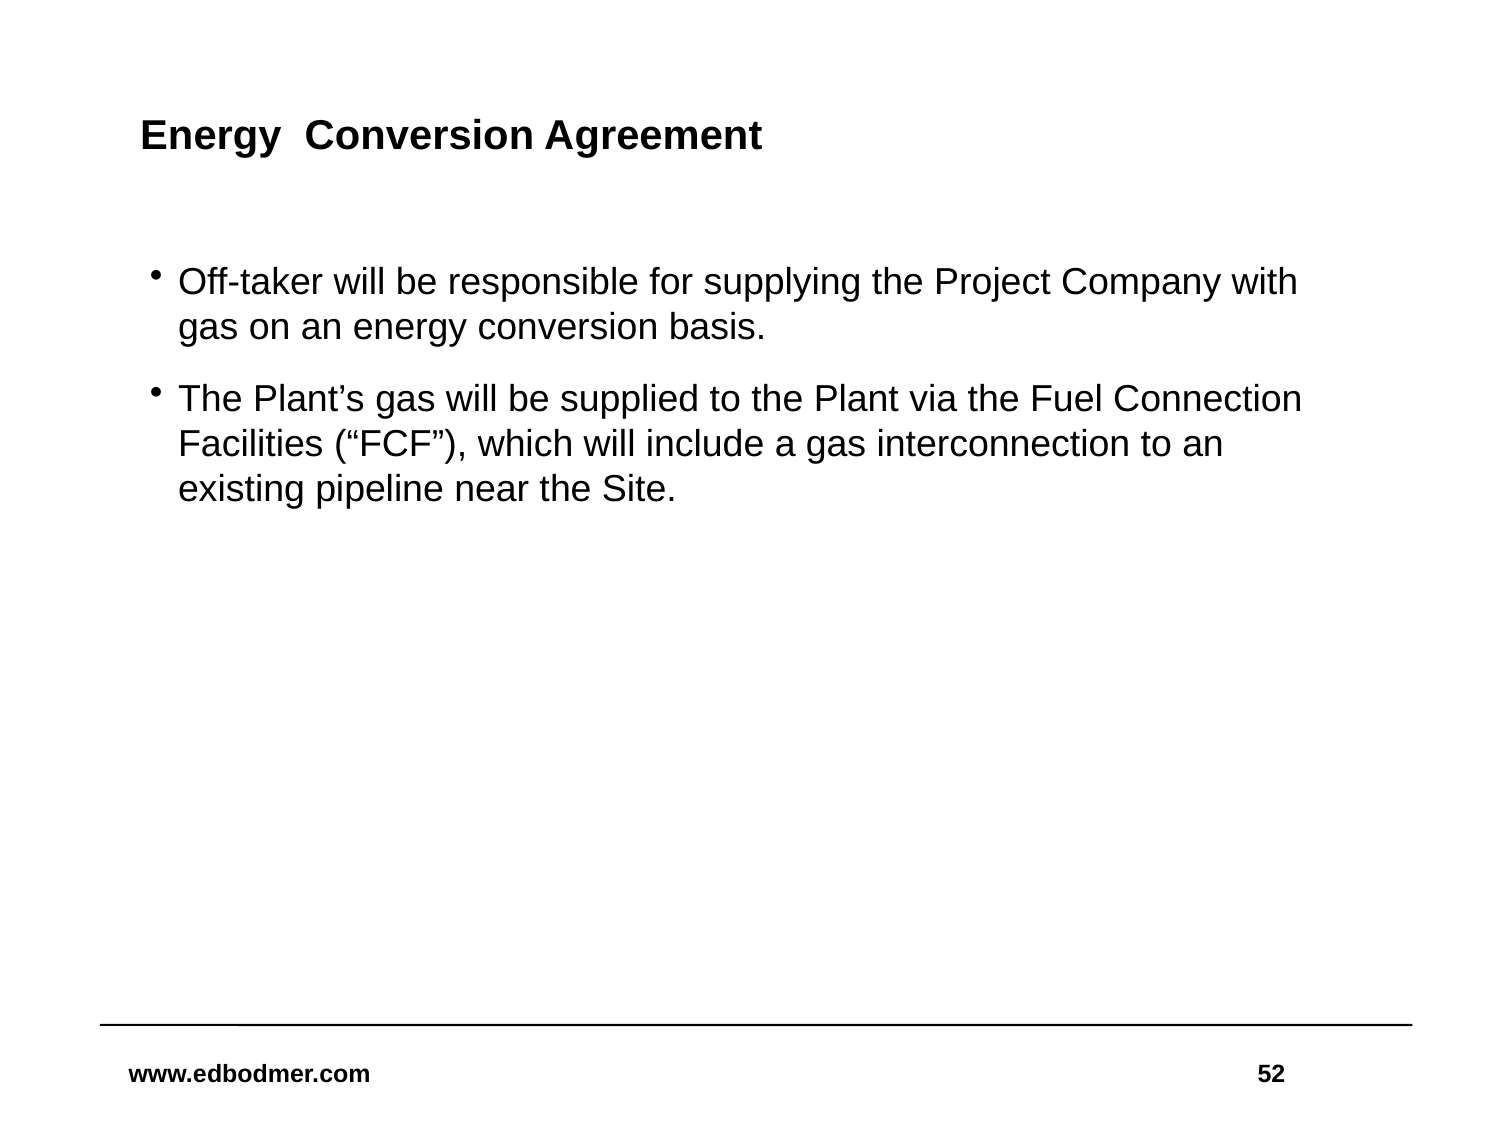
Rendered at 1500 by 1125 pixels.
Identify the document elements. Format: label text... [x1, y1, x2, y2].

list Off-taker will be responsible for supplying the Project Company with gas on an energy conversion basis. The Plant’s gas will be supplied to the Plant via the Fuel Connection Facilities (“FCF”), which will include a gas interconnection to an existing pipeline near the Site. [125, 249, 1375, 1000]
title Energy Conversion Agreement [125, 99, 1288, 225]
